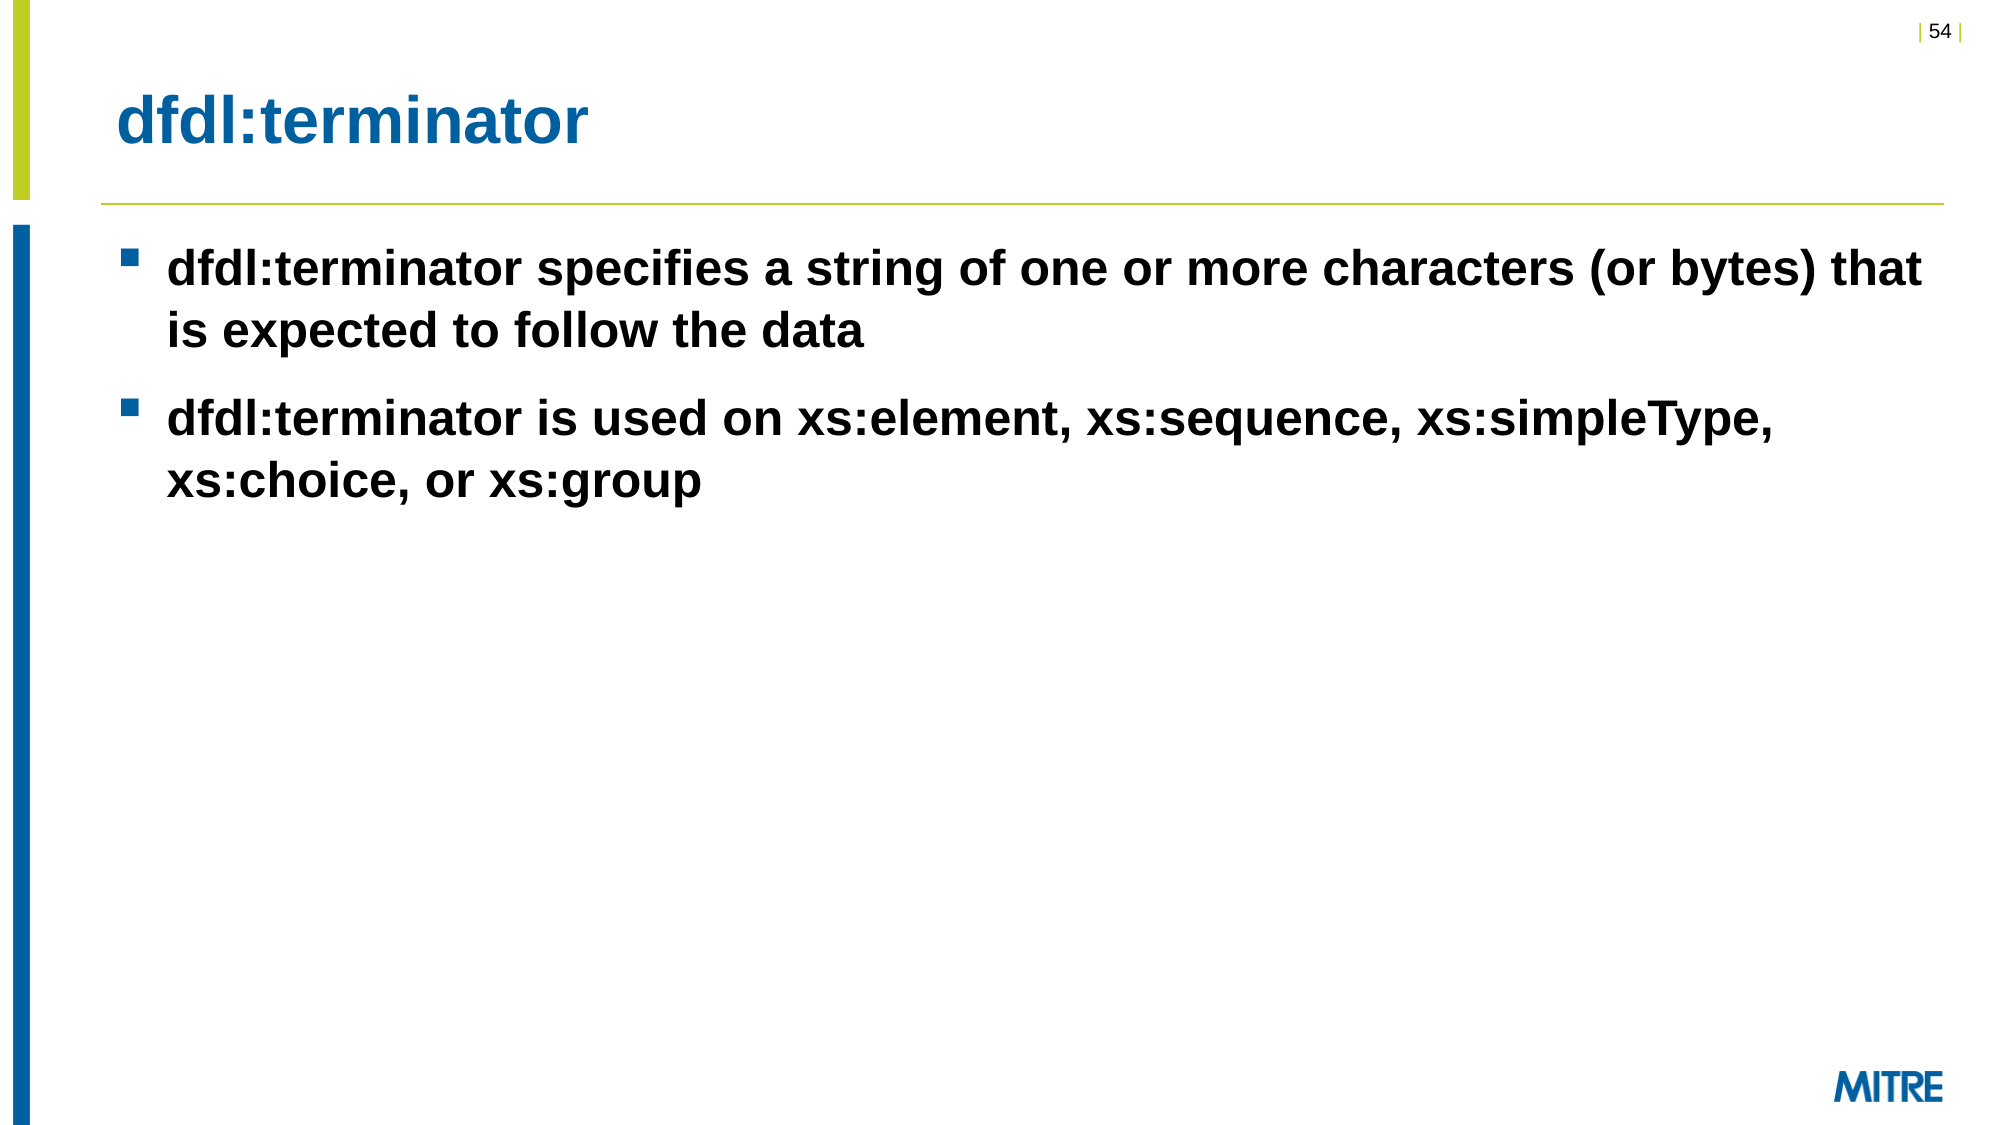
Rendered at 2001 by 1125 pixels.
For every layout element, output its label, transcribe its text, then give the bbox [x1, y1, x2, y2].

picture [1834, 1068, 1945, 1109]
title dfdl:terminator [101, 60, 1945, 184]
list dfdl:terminator specifies a string of one or more characters (or bytes) that is expected to follow the data dfdl:terminator is used on xs:element, xs:sequence, xs:simpleType, xs:choice, or xs:group [101, 224, 1945, 1012]
